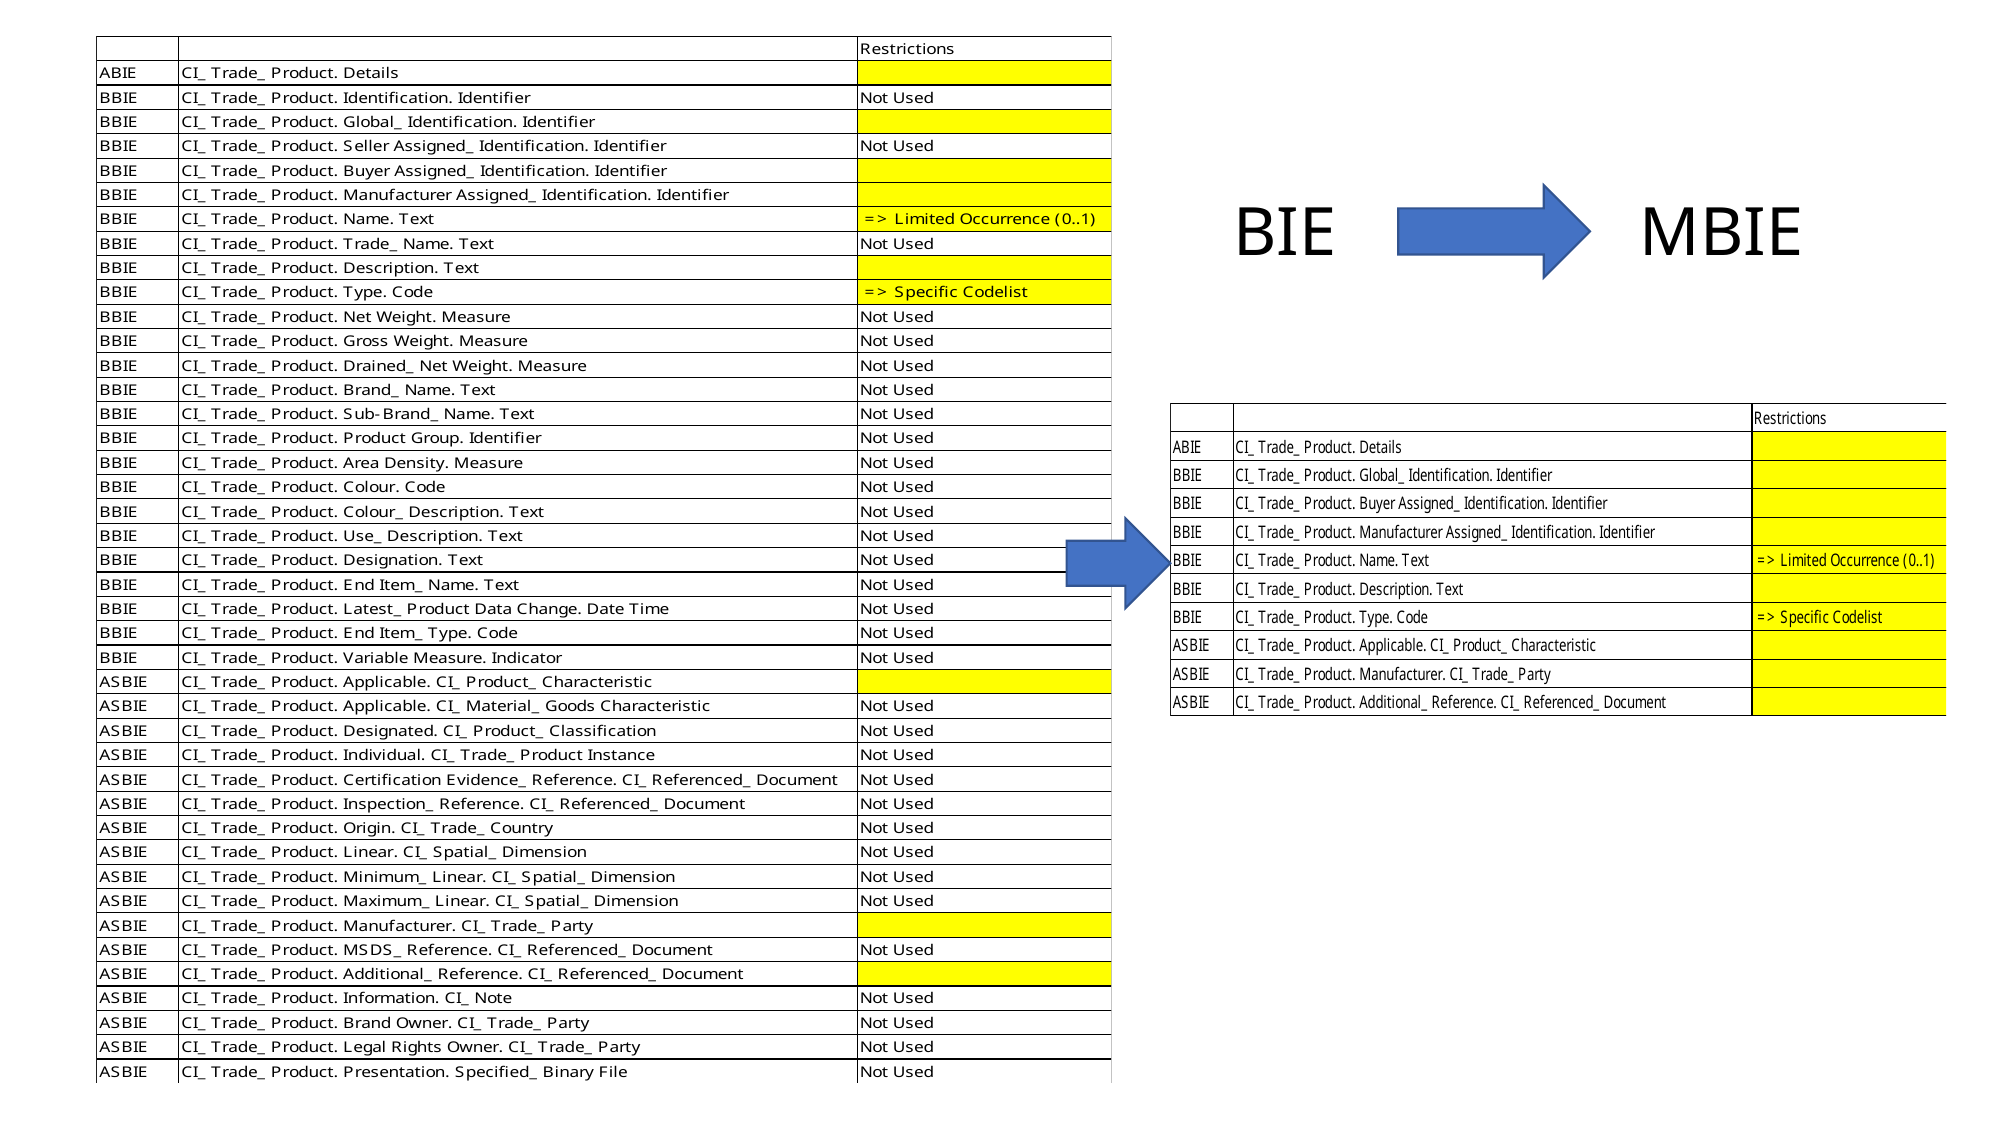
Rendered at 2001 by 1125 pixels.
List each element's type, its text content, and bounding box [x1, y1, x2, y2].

text_box [1397, 182, 1592, 281]
text_box [1112, 515, 1170, 611]
text_box MBIE [1625, 181, 1827, 277]
text_box BIE [1218, 181, 1420, 277]
picture [1170, 402, 1947, 717]
picture [96, 35, 1112, 1084]
